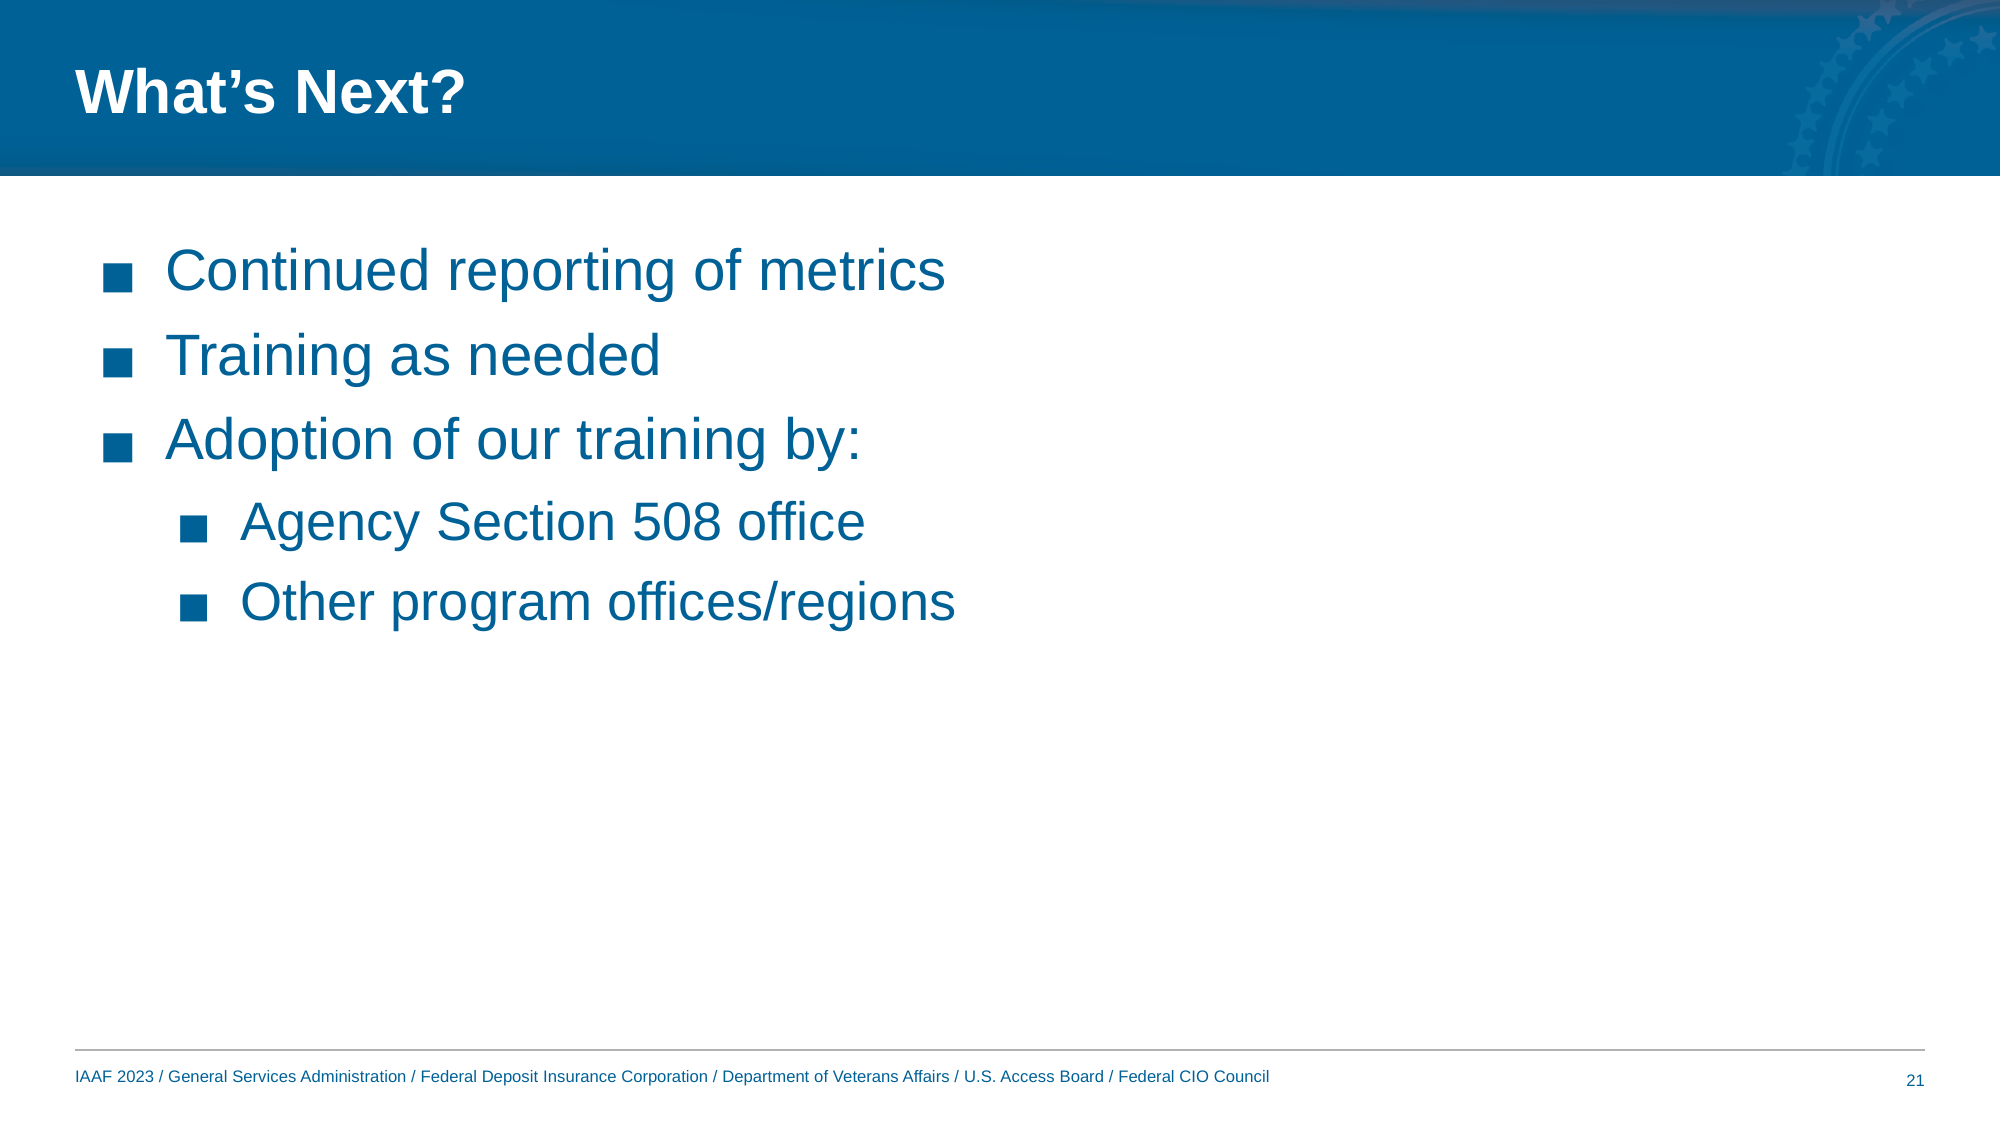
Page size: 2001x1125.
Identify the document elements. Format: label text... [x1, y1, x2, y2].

slide_number 21 [1880, 1065, 1925, 1095]
picture [0, 168, 666, 176]
title What’s Next? [75, 52, 1800, 128]
picture [0, 0, 2000, 176]
list Continued reporting of metrics Training as needed Adoption of our training by: Agency Section 508 office Other program offices/regions [75, 224, 1925, 1035]
